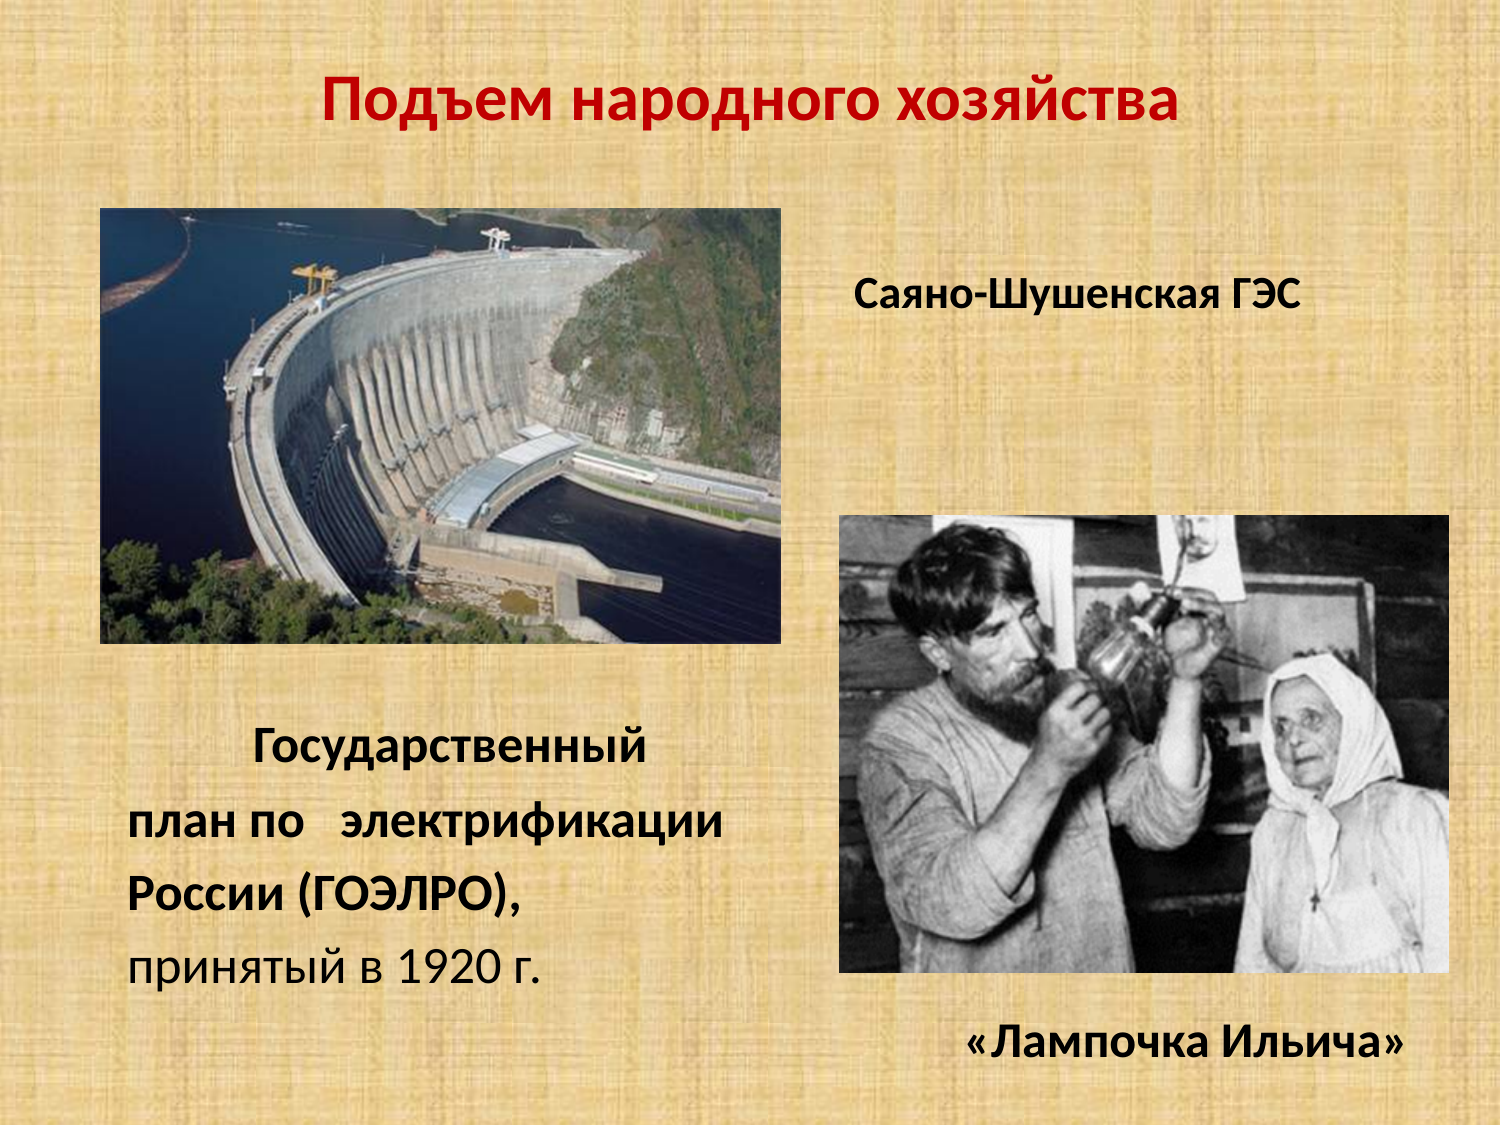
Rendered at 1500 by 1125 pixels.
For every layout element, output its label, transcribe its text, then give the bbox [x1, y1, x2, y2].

list Государственный план по электрификации России (ГОЭЛРО), принятый в 1920 г. [112, 699, 943, 1004]
text_box Саяно-Шушенская ГЭС [839, 254, 1322, 340]
text_box «Лампочка Ильича» [949, 999, 1432, 1085]
title Подъем народного хозяйства [76, 0, 1427, 188]
picture [0, 0, 1500, 1125]
